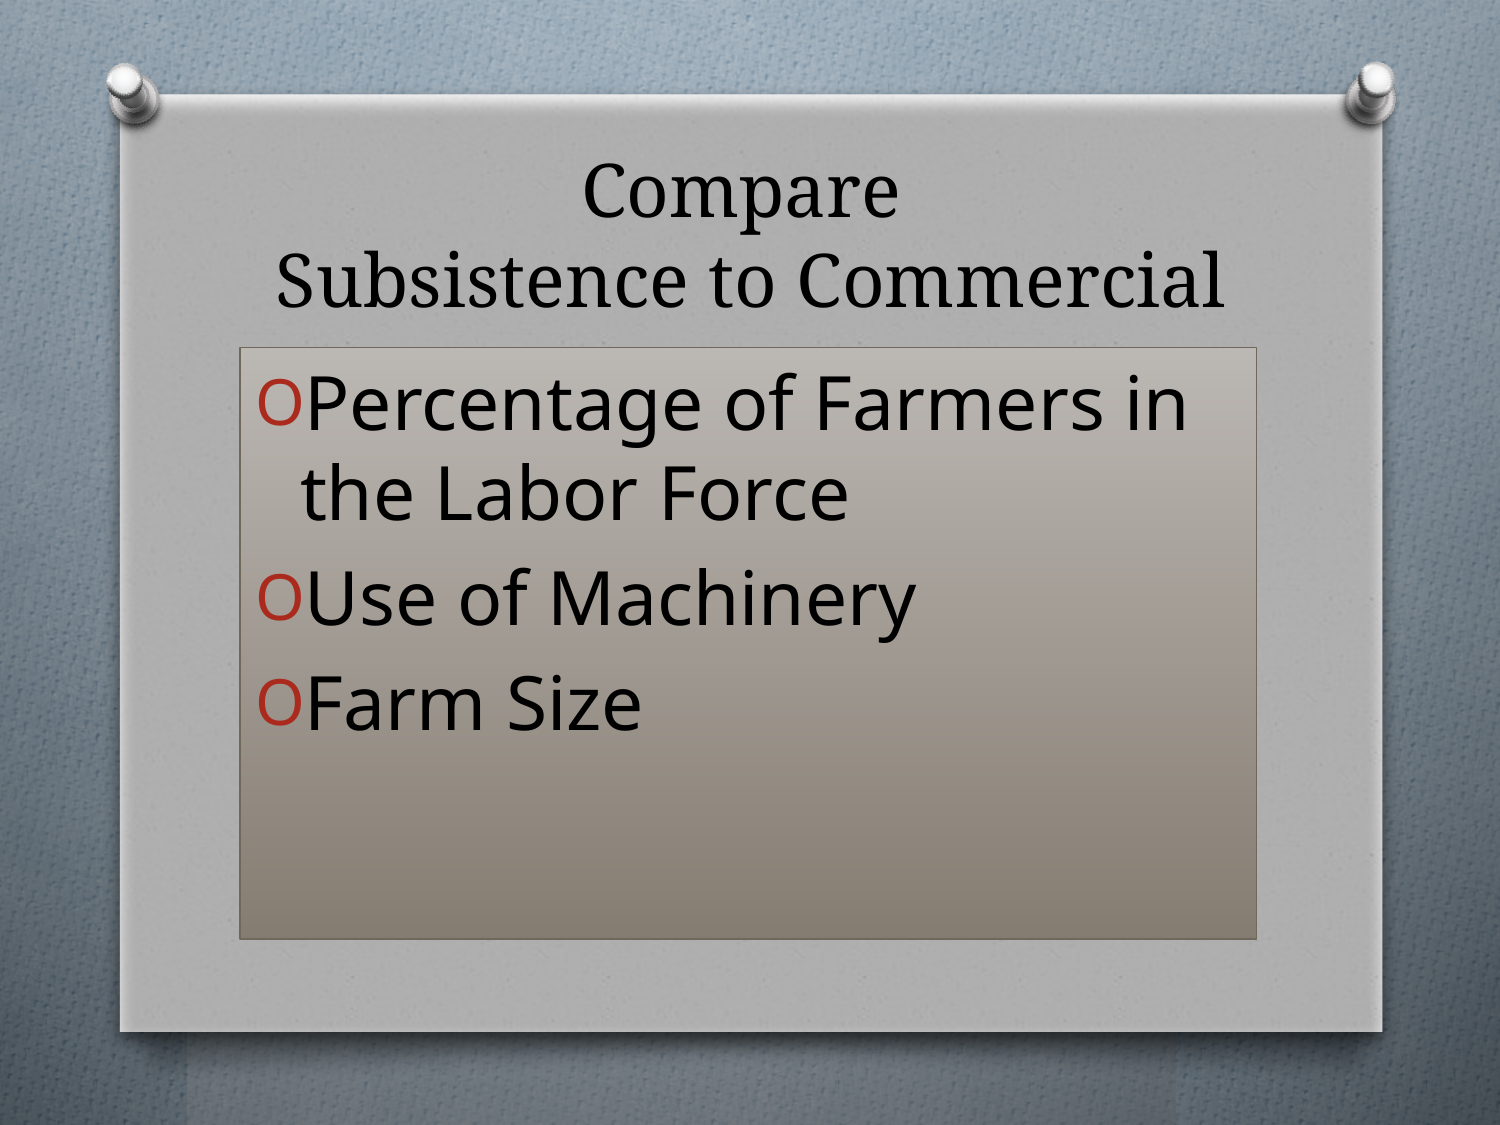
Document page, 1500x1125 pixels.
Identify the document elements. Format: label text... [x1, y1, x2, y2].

list Percentage of Farmers in the Labor Force Use of Machinery Farm Size [239, 347, 1257, 940]
picture [1317, 35, 1439, 156]
title Compare Subsistence to Commercial [179, 134, 1323, 332]
picture [75, 29, 198, 153]
